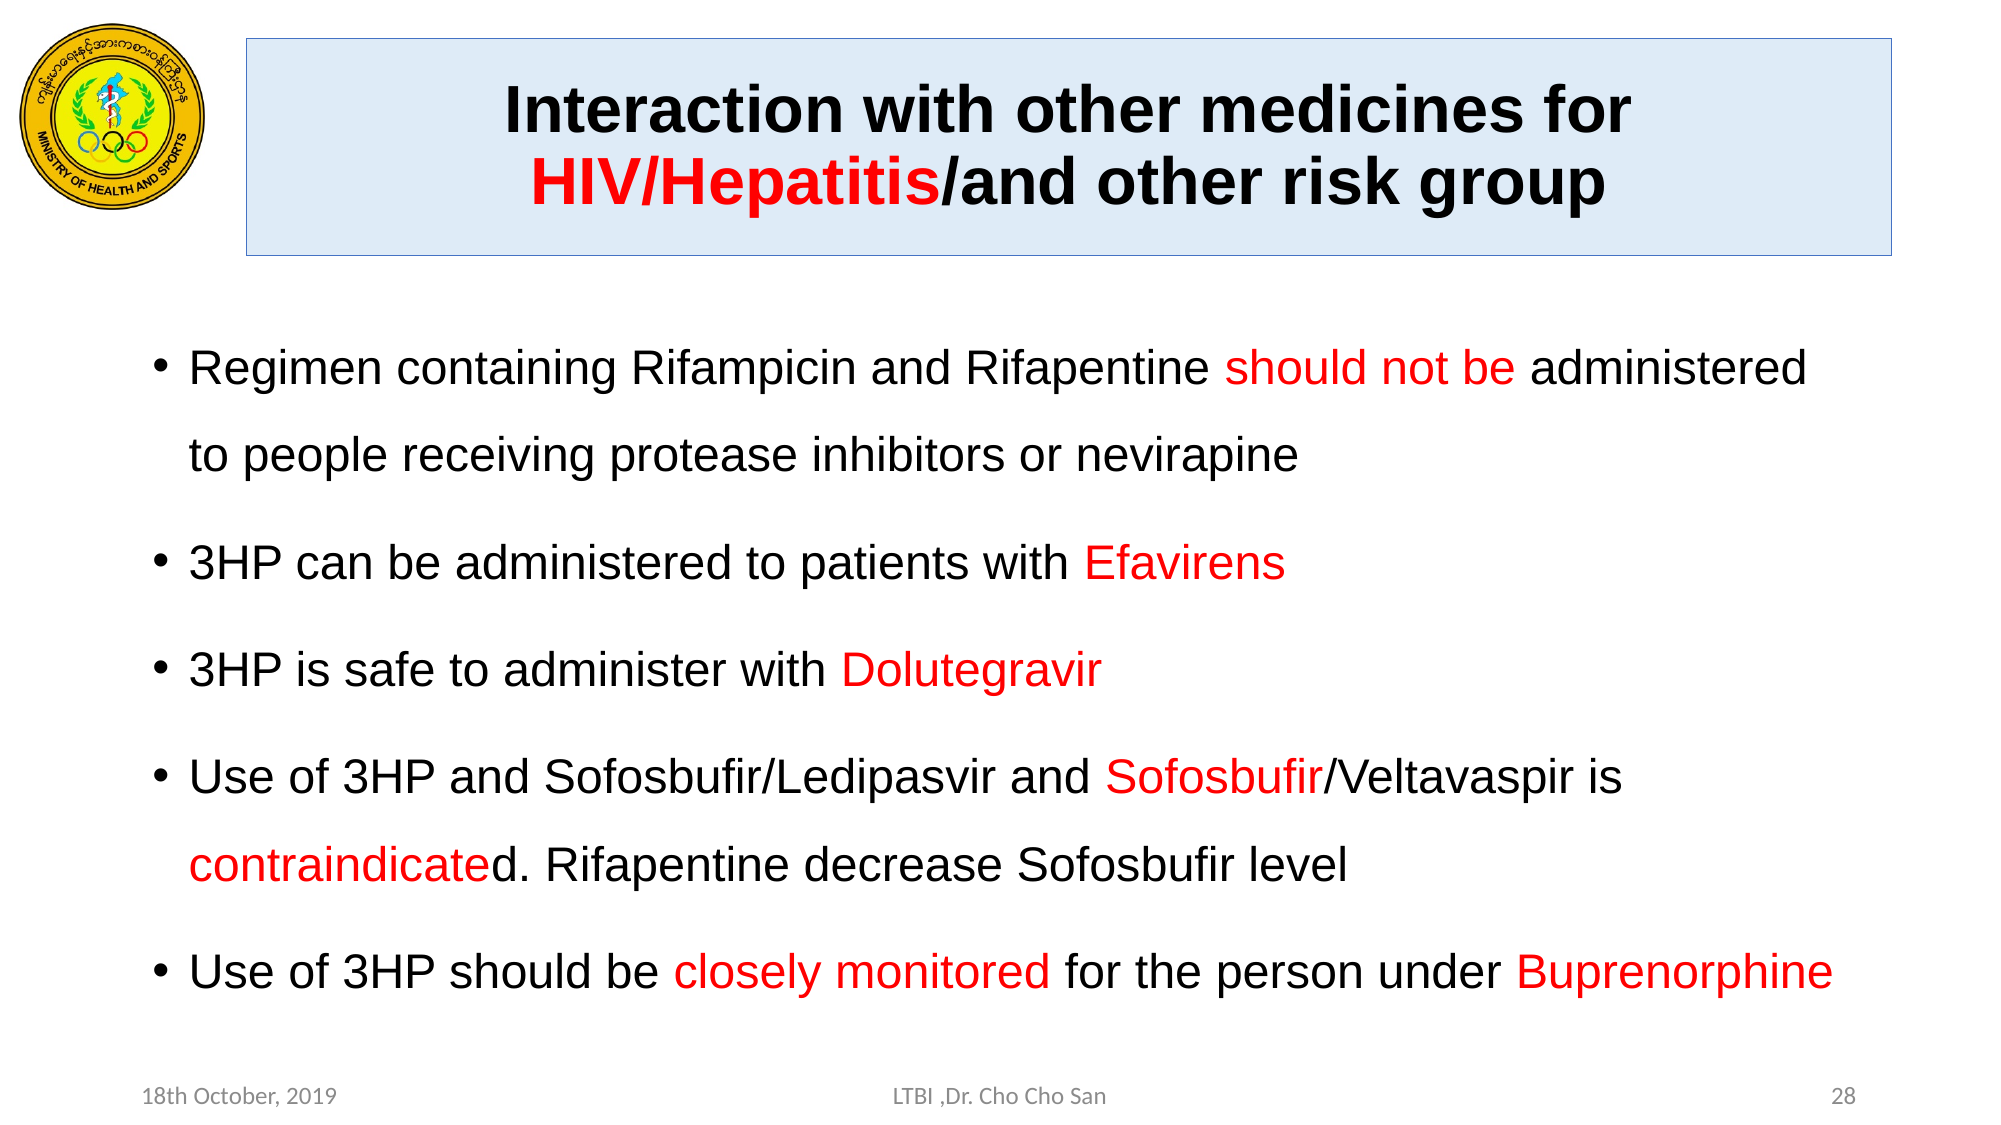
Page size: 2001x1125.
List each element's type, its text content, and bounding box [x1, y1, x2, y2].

slide_number 28 [1421, 1065, 1872, 1125]
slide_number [126, 1065, 577, 1125]
footer LTBI ,Dr. Cho Cho San [662, 1065, 1338, 1125]
picture [19, 23, 205, 210]
list Regimen containing Rifampicin and Rifapentine should not be administered to people receiving protease inhibitors or nevirapine 3HP can be administered to patients with Efavirens 3HP is safe to administer with Dolutegravir Use of 3HP and Sofosbufir/Ledipasvir and Sofosbufir/Veltavaspir is contraindicated. Rifapentine decrease Sofosbufir level Use of 3HP should be closely monitored for the person under Buprenorphine [137, 299, 1866, 1078]
title Interaction with other medicines for HIV/Hepatitis/and other risk group [246, 38, 1892, 256]
